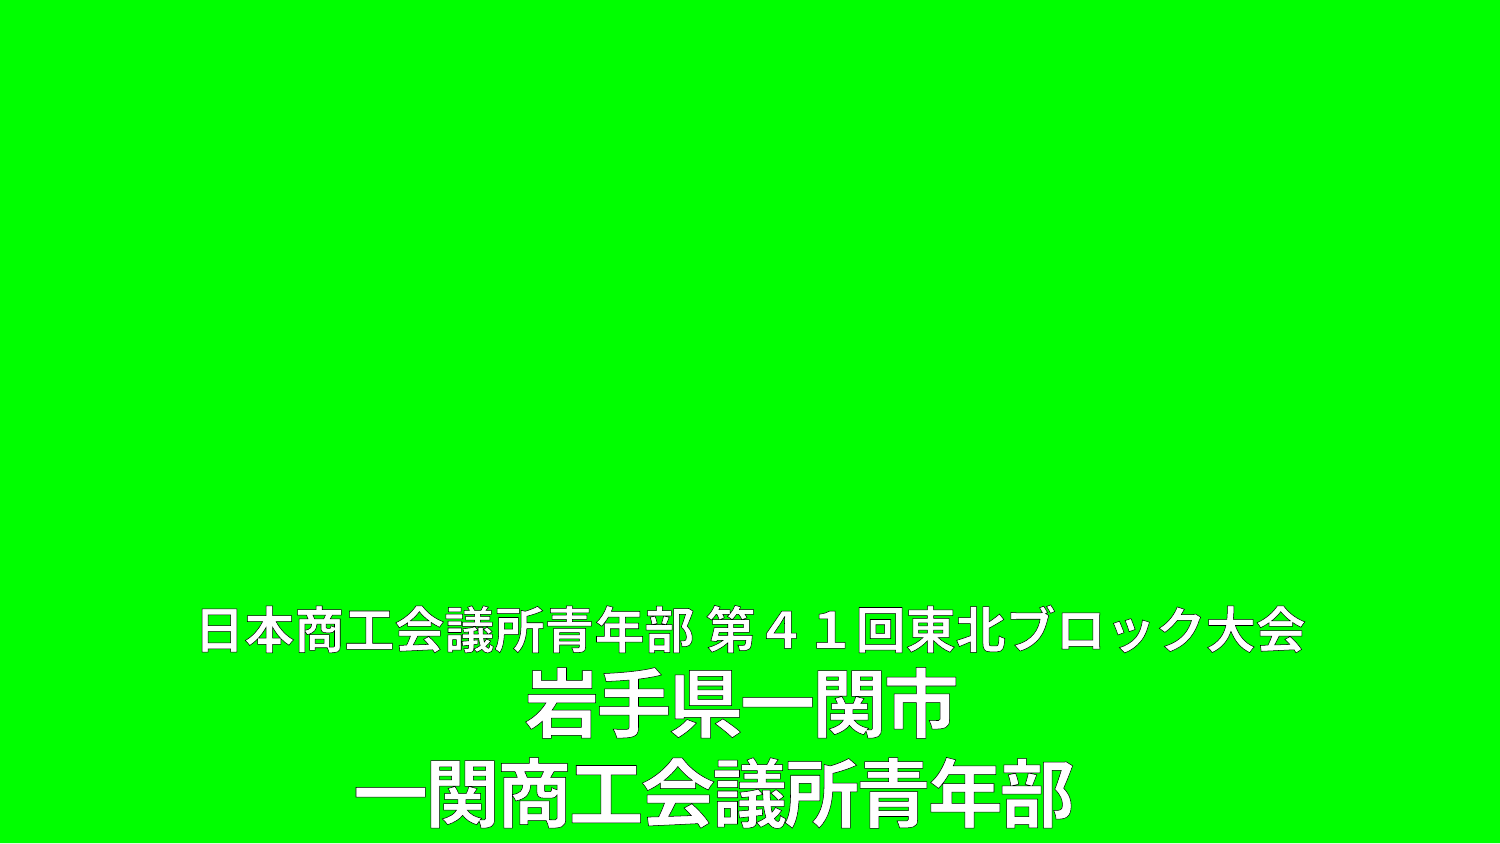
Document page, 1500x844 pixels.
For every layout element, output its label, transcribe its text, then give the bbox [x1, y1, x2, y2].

text_box 日本商工会議所青年部 第４１回東北ブロック大会 [0, 575, 1500, 682]
text_box 岩手県一関市 一関商工会議所青年部 [0, 693, 1500, 800]
